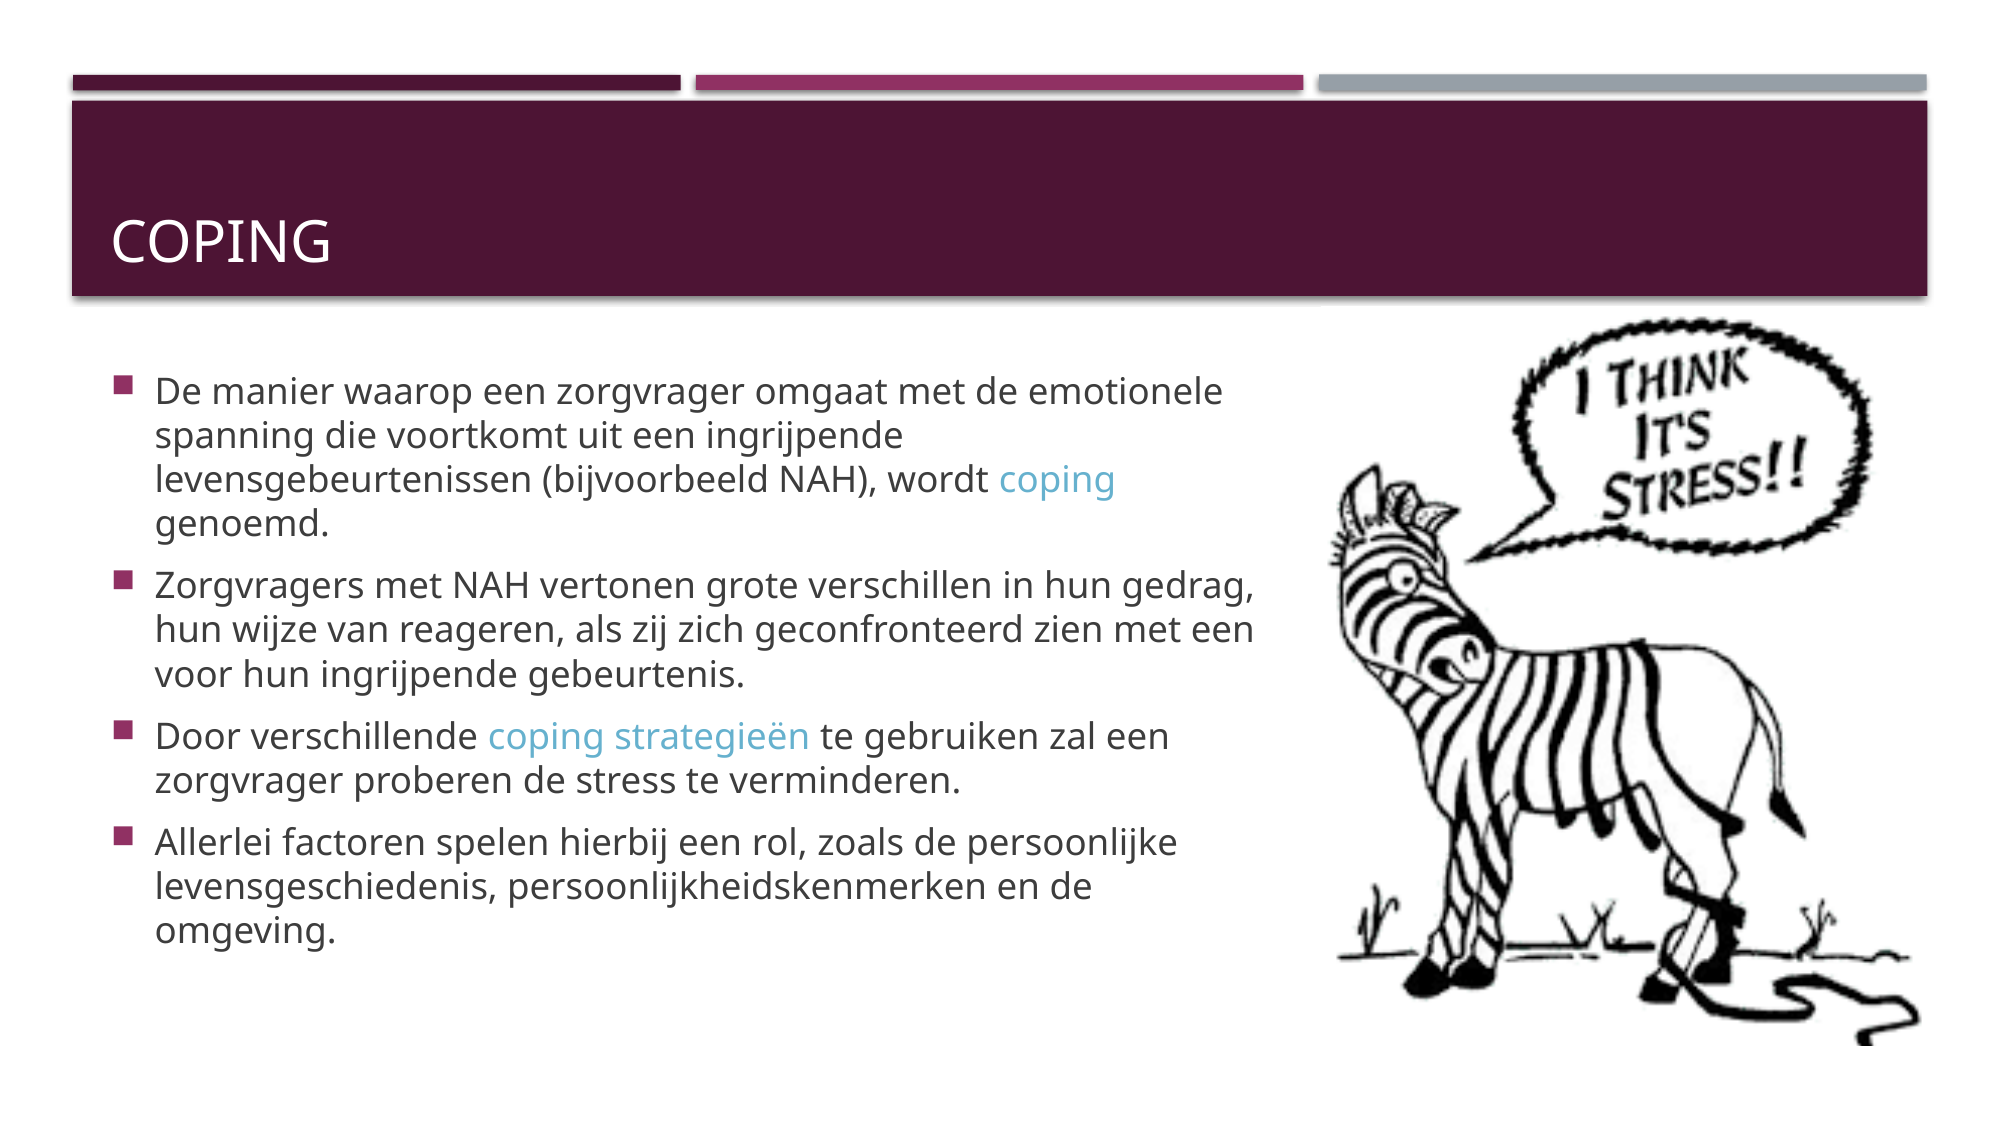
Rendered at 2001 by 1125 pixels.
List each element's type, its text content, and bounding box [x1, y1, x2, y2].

picture [1320, 306, 1926, 1047]
title Coping [95, 115, 1905, 282]
list De manier waarop een zorgvrager omgaat met de emotionele spanning die voortkomt uit een ingrijpende levensgebeurtenissen (bijvoorbeeld NAH), wordt coping genoemd. Zorgvragers met NAH vertonen grote verschillen in hun gedrag, hun wijze van reageren, als zij zich geconfronteerd zien met een voor hun ingrijpende gebeurtenis. Door verschillende coping strategieën te gebruiken zal een zorgvrager proberen de stress te verminderen. Allerlei factoren spelen hierbij een rol, zoals de persoonlijke levensgeschiedenis, persoonlijkheidskenmerken en de omgeving. [95, 357, 1281, 962]
